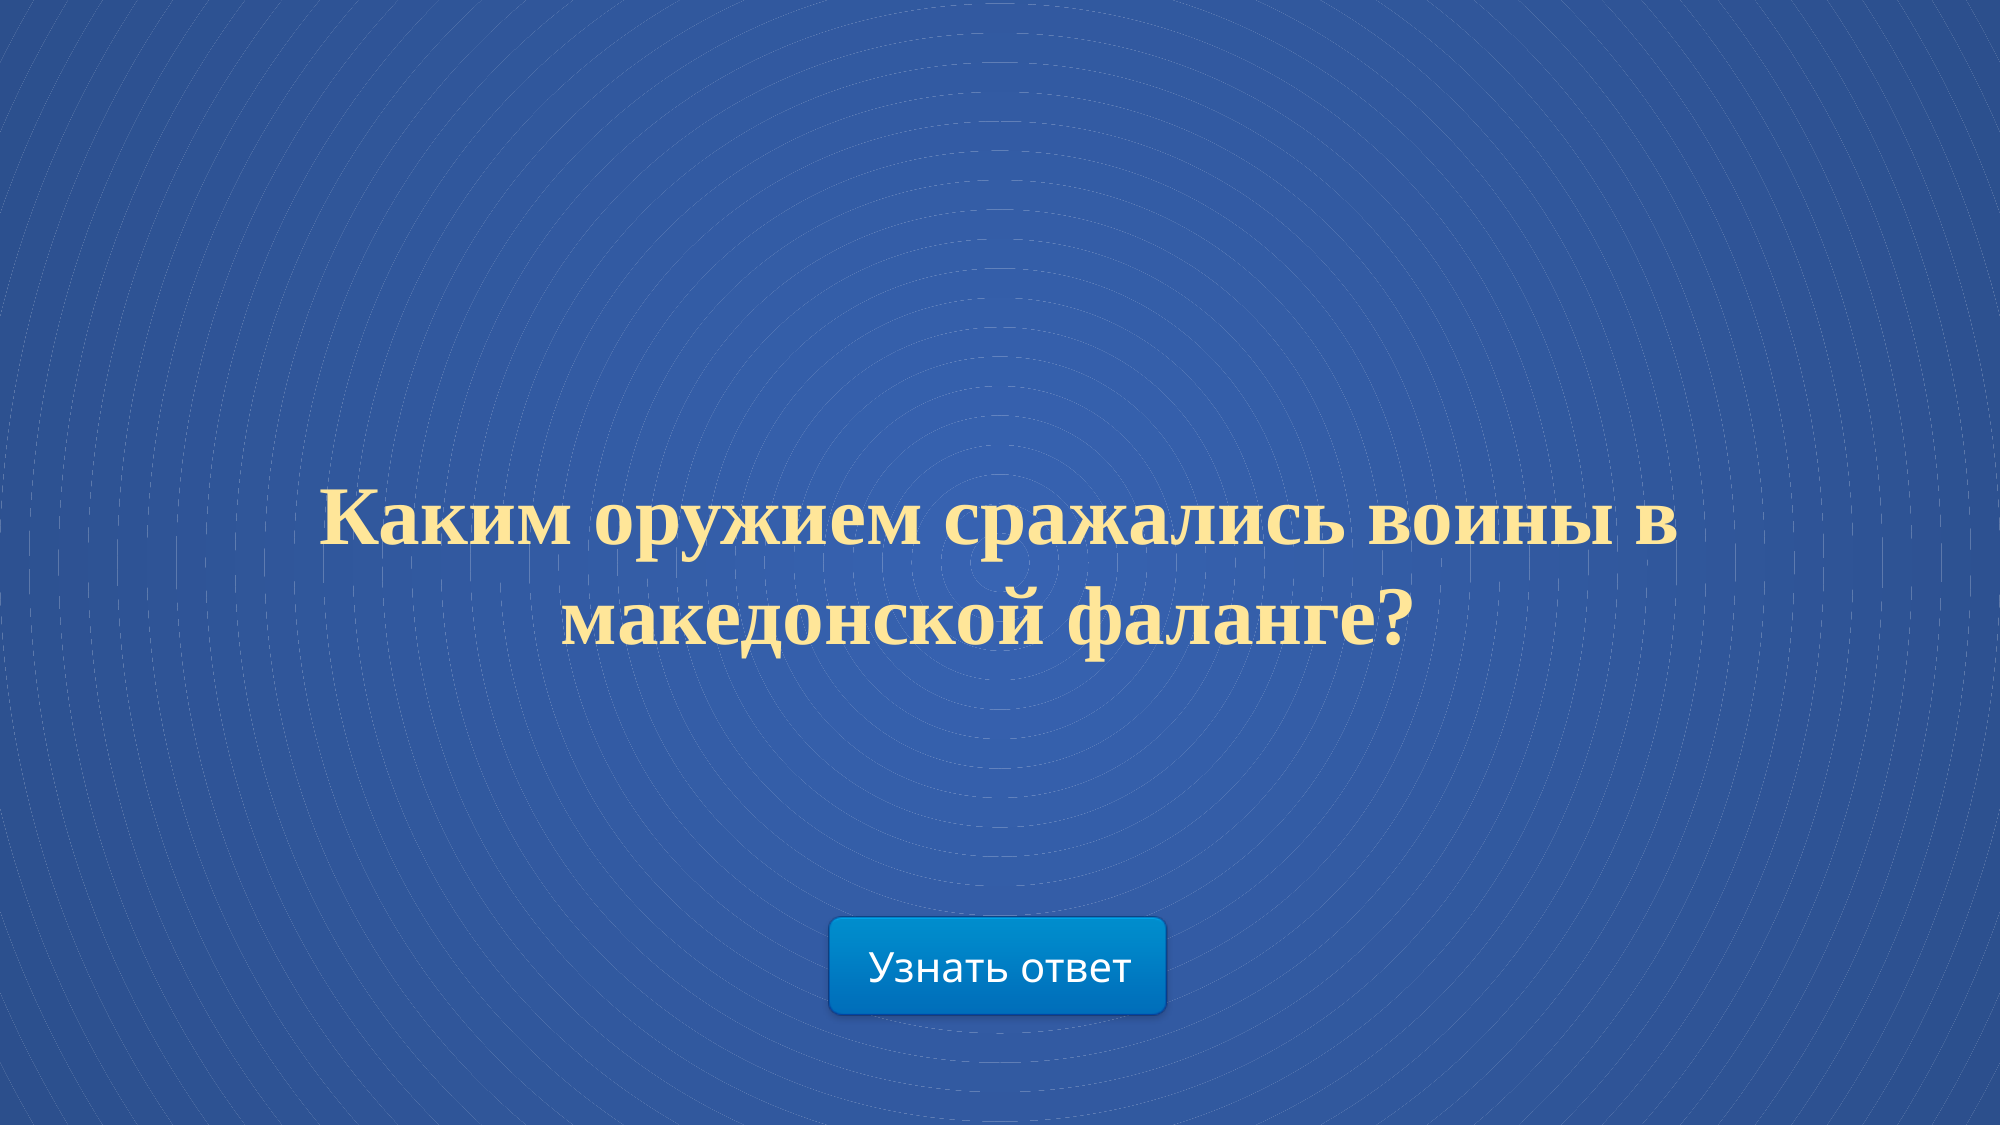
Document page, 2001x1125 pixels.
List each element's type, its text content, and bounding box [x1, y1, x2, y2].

picture [793, 902, 1180, 1035]
text_box Каким оружием сражались воины в македонской фаланге? [211, 453, 1789, 669]
